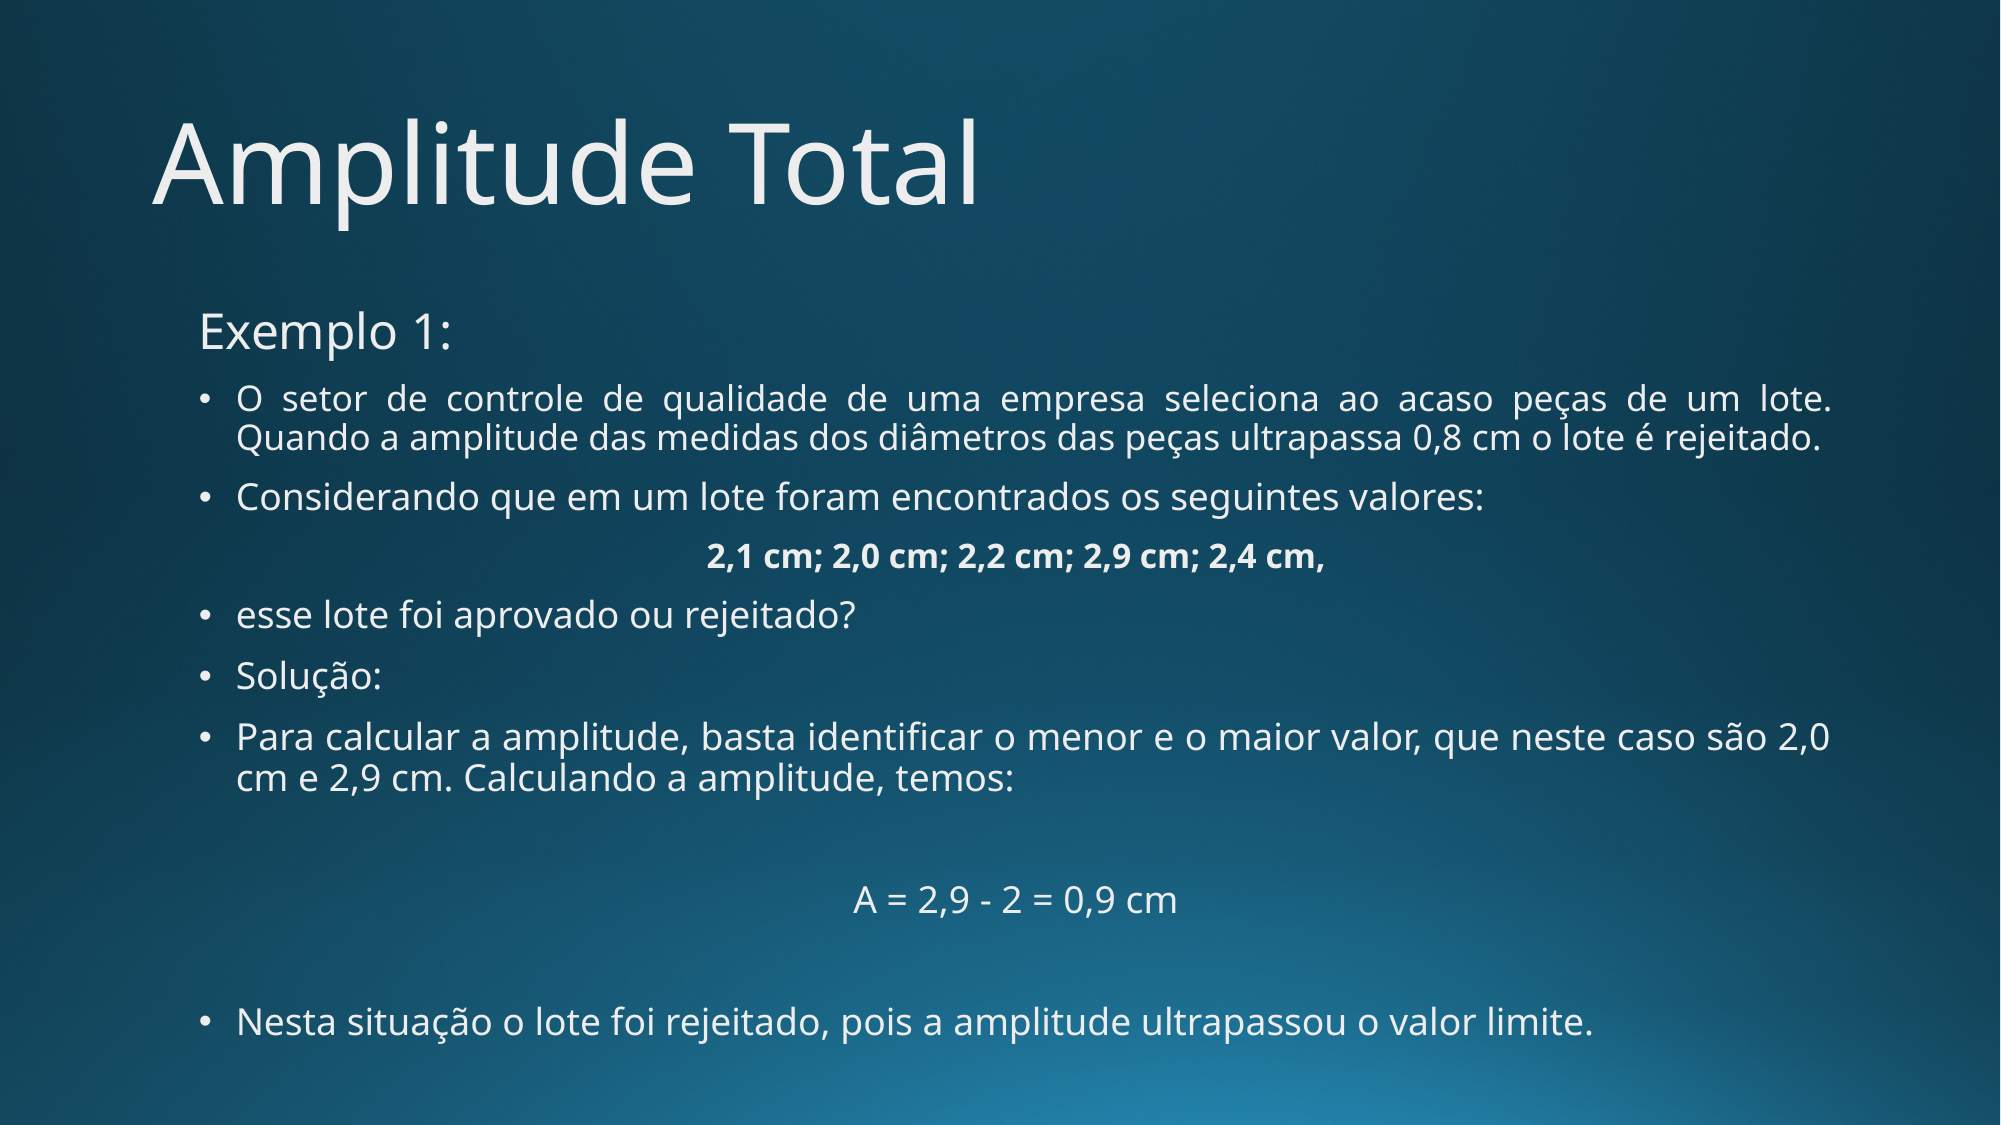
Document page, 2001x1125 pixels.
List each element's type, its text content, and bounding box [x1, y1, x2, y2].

picture [0, 0, 2001, 1125]
text_box Exemplo 1: O setor de controle de qualidade de uma empresa seleciona ao acaso peças de um lote. Quando a amplitude das medidas dos diâmetros das peças ultrapassa 0,8 cm o lote é rejeitado. Considerando que em um lote foram encontrados os seguintes valores: 2,1 cm; 2,0 cm; 2,2 cm; 2,9 cm; 2,4 cm, esse lote foi aprovado ou rejeitado? Solução: Para calcular a amplitude, basta identificar o menor e o maior valor, que neste caso são 2,0 cm e 2,9 cm. Calculando a amplitude, temos: A = 2,9 - 2 = 0,9 cm Nesta situação o lote foi rejeitado, pois a amplitude ultrapassou o valor limite. [183, 299, 1849, 1013]
text_box Amplitude Total [137, 59, 1863, 278]
